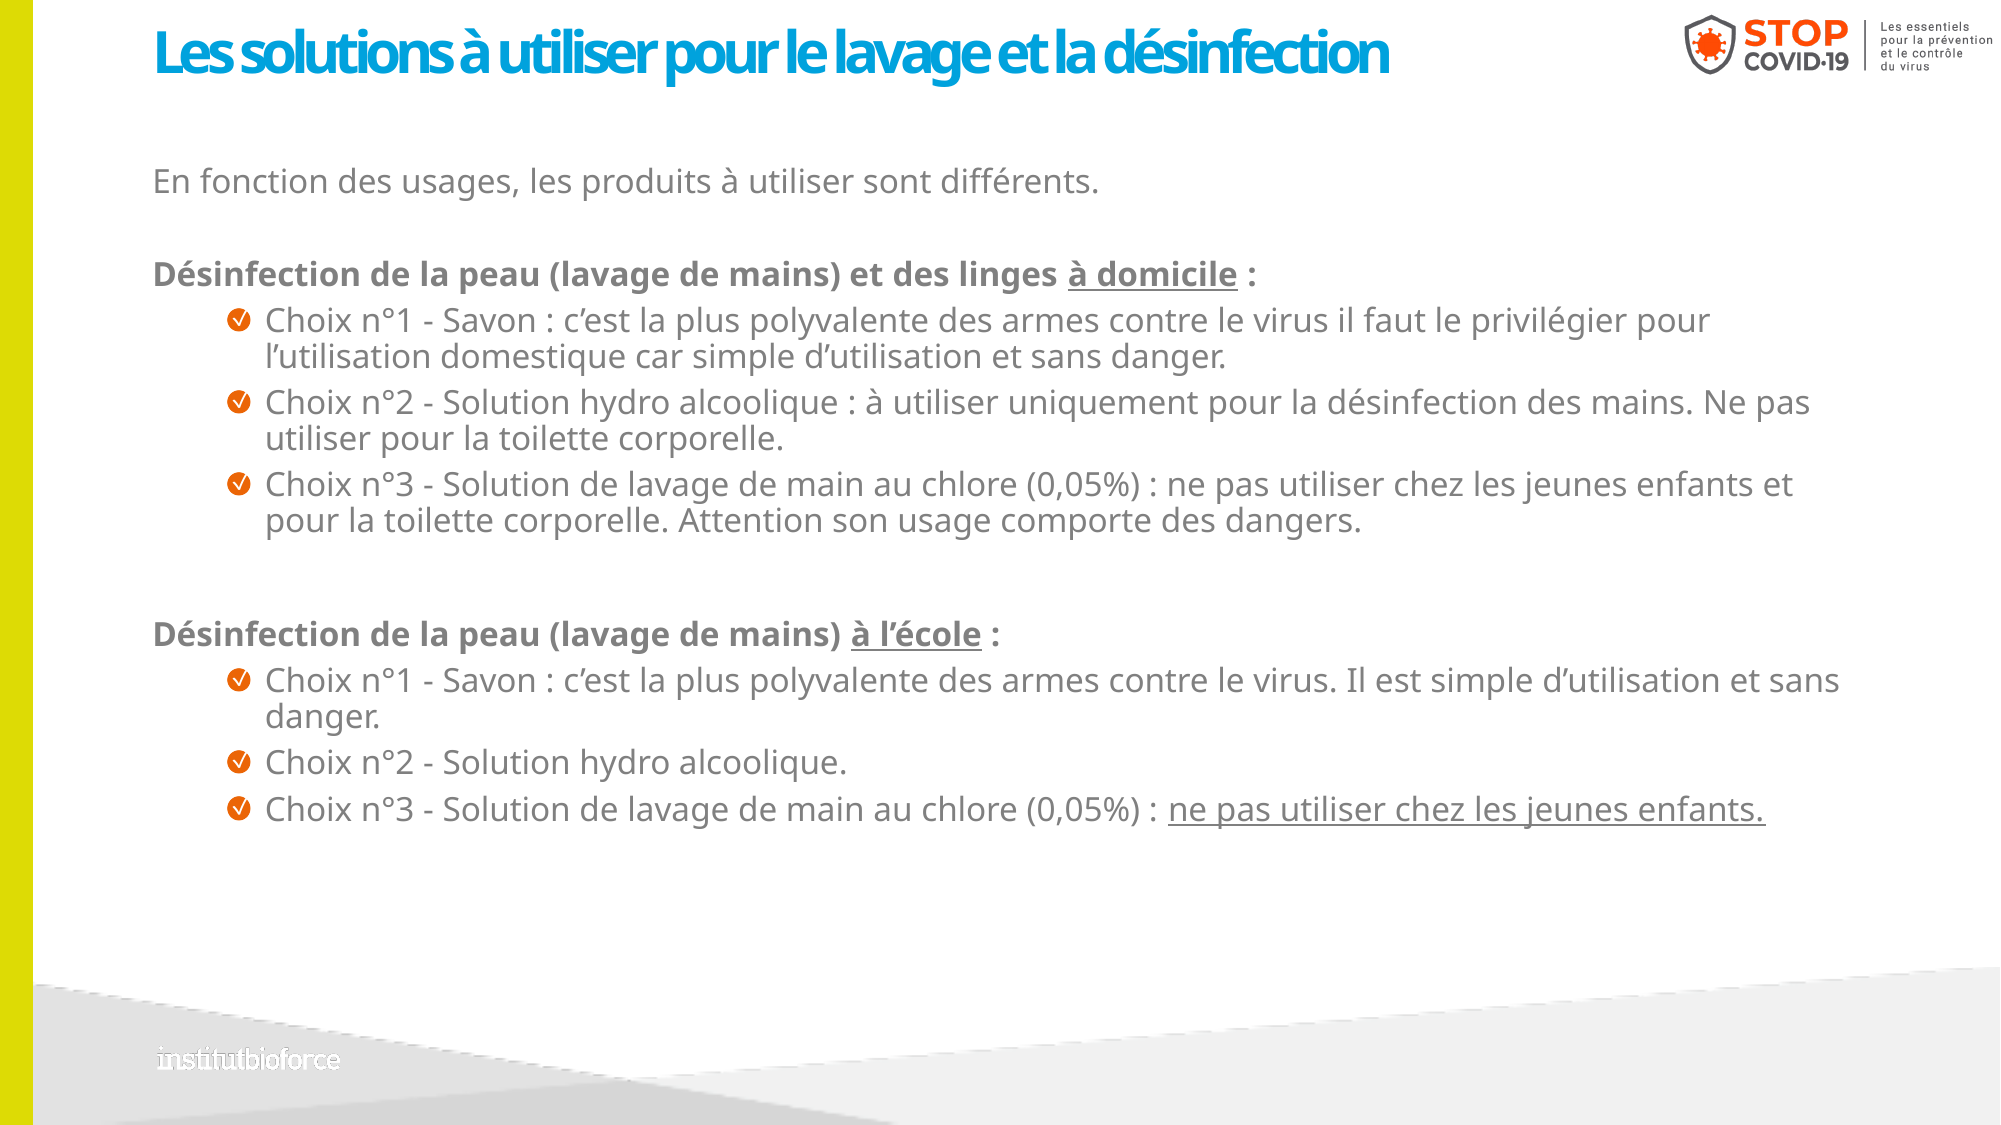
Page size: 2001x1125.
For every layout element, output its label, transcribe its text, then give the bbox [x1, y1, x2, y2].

list En fonction des usages, les produits à utiliser sont différents. Désinfection de la peau (lavage de mains) et des linges à domicile : Choix n°1 - Savon : c’est la plus polyvalente des armes contre le virus il faut le privilégier pour l’utilisation domestique car simple d’utilisation et sans danger. Choix n°2 - Solution hydro alcoolique : à utiliser uniquement pour la désinfection des mains. Ne pas utiliser pour la toilette corporelle. Choix n°3 - Solution de lavage de main au chlore (0,05%) : ne pas utiliser chez les jeunes enfants et pour la toilette corporelle. Attention son usage comporte des dangers. Désinfection de la peau (lavage de mains) à l’école : Choix n°1 - Savon : c’est la plus polyvalente des armes contre le virus. Il est simple d’utilisation et sans danger. Choix n°2 - Solution hydro alcoolique. Choix n°3 - Solution de lavage de main au chlore (0,05%) : ne pas utiliser chez les jeunes enfants. [137, 157, 1863, 851]
picture [0, 0, 2000, 1125]
picture [227, 390, 251, 414]
picture [227, 796, 251, 821]
picture [1678, 0, 2000, 87]
picture [227, 668, 251, 692]
picture [227, 750, 251, 774]
title Les solutions à utiliser pour le lavage et la désinfection [137, 16, 1863, 123]
picture [227, 308, 251, 332]
picture [227, 472, 251, 496]
